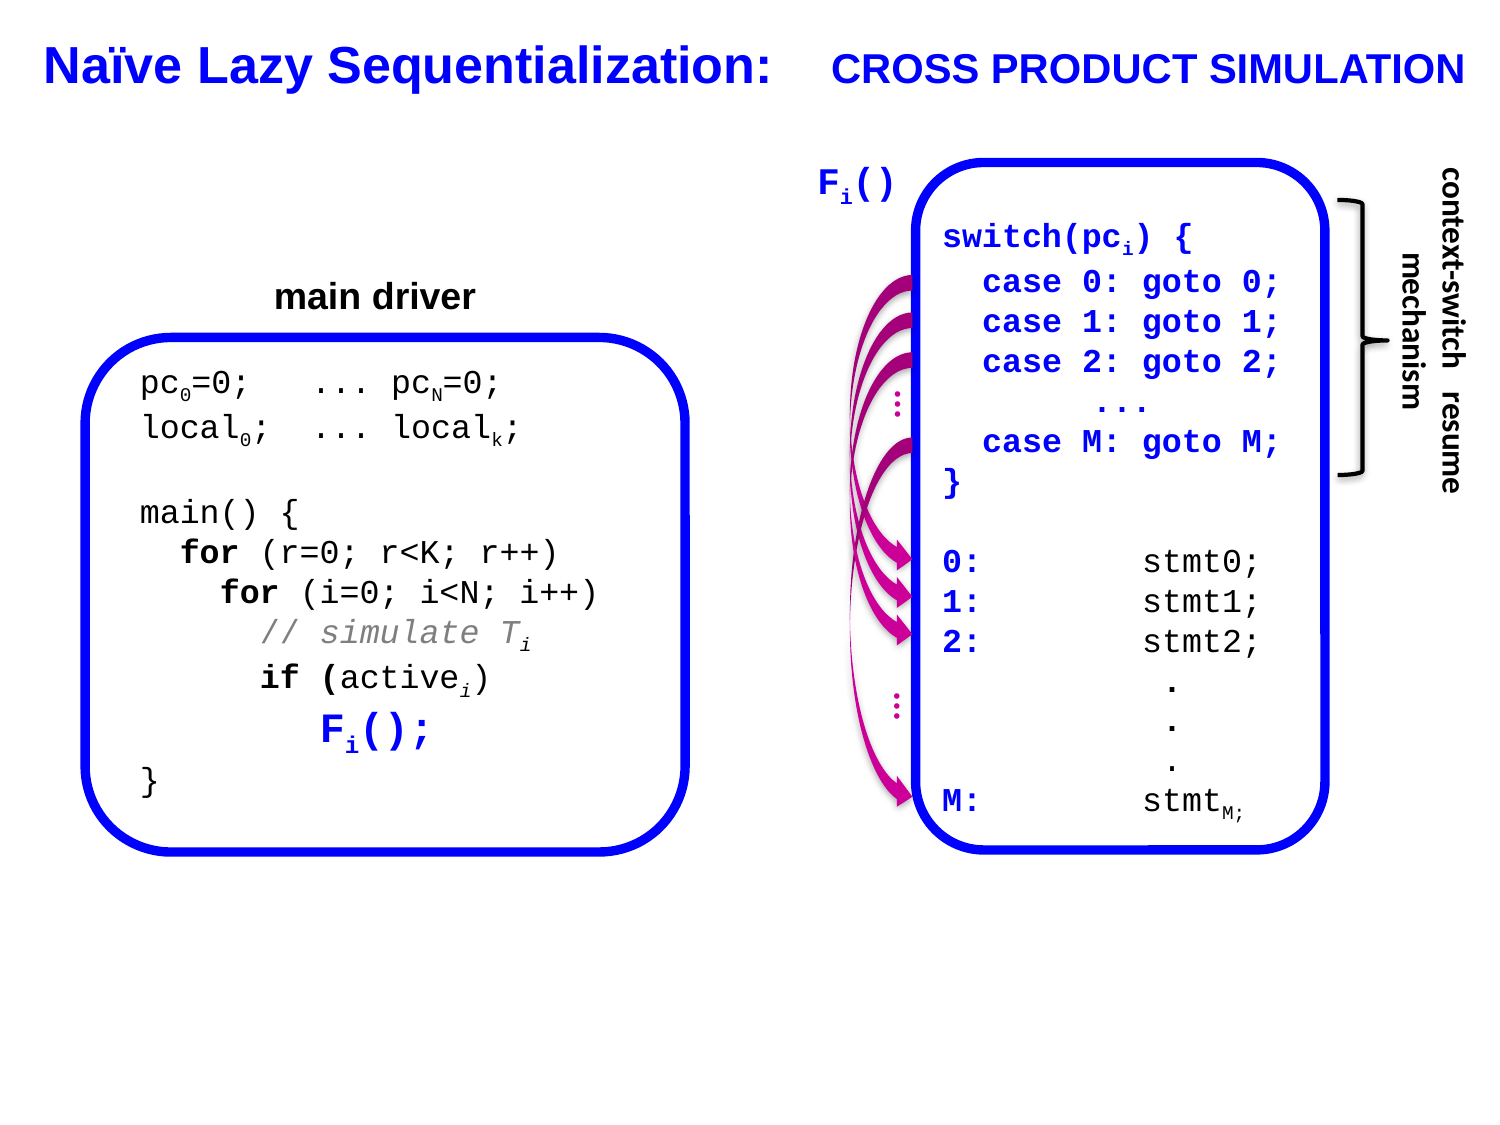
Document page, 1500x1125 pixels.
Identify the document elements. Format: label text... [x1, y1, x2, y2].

text_box [83, 348, 678, 855]
text_box [849, 412, 914, 647]
text_box pc0=0; ... pcN=0; local0; ... localk; main() { for (r=0; r<K; r++) for (i=0; i<N; i++) // simulate Ti if (activei) Fi(); } [124, 312, 725, 806]
text_box [849, 570, 859, 724]
text_box [849, 372, 860, 435]
text_box ... [860, 362, 961, 438]
text_box [857, 438, 914, 542]
text_box [863, 740, 914, 808]
text_box main driver [112, 264, 638, 324]
text_box [913, 160, 1328, 853]
text_box [1337, 197, 1388, 478]
text_box [867, 515, 914, 572]
text_box [857, 474, 862, 497]
text_box context-switch resume mechanism [1388, 149, 1484, 513]
text_box Fi() [762, 149, 913, 216]
text_box [849, 274, 914, 396]
text_box [862, 538, 914, 609]
title Naïve Lazy Sequentialization: CROSS PRODUCT SIMULATION [0, 0, 1500, 126]
text_box [863, 311, 914, 362]
list [24, 160, 1476, 1099]
text_box [888, 351, 914, 362]
text_box ... [859, 664, 960, 740]
text_box switch(pci) { case 0: goto 0; case 1: goto 1; case 2: goto 2; ... case M: goto M; } 0: CS(0); stmt0; 1: CS(1); stmt1; 2: CS(2); stmt2; . . . E XE . . . M: CS(M); stmtM; [927, 206, 1300, 832]
